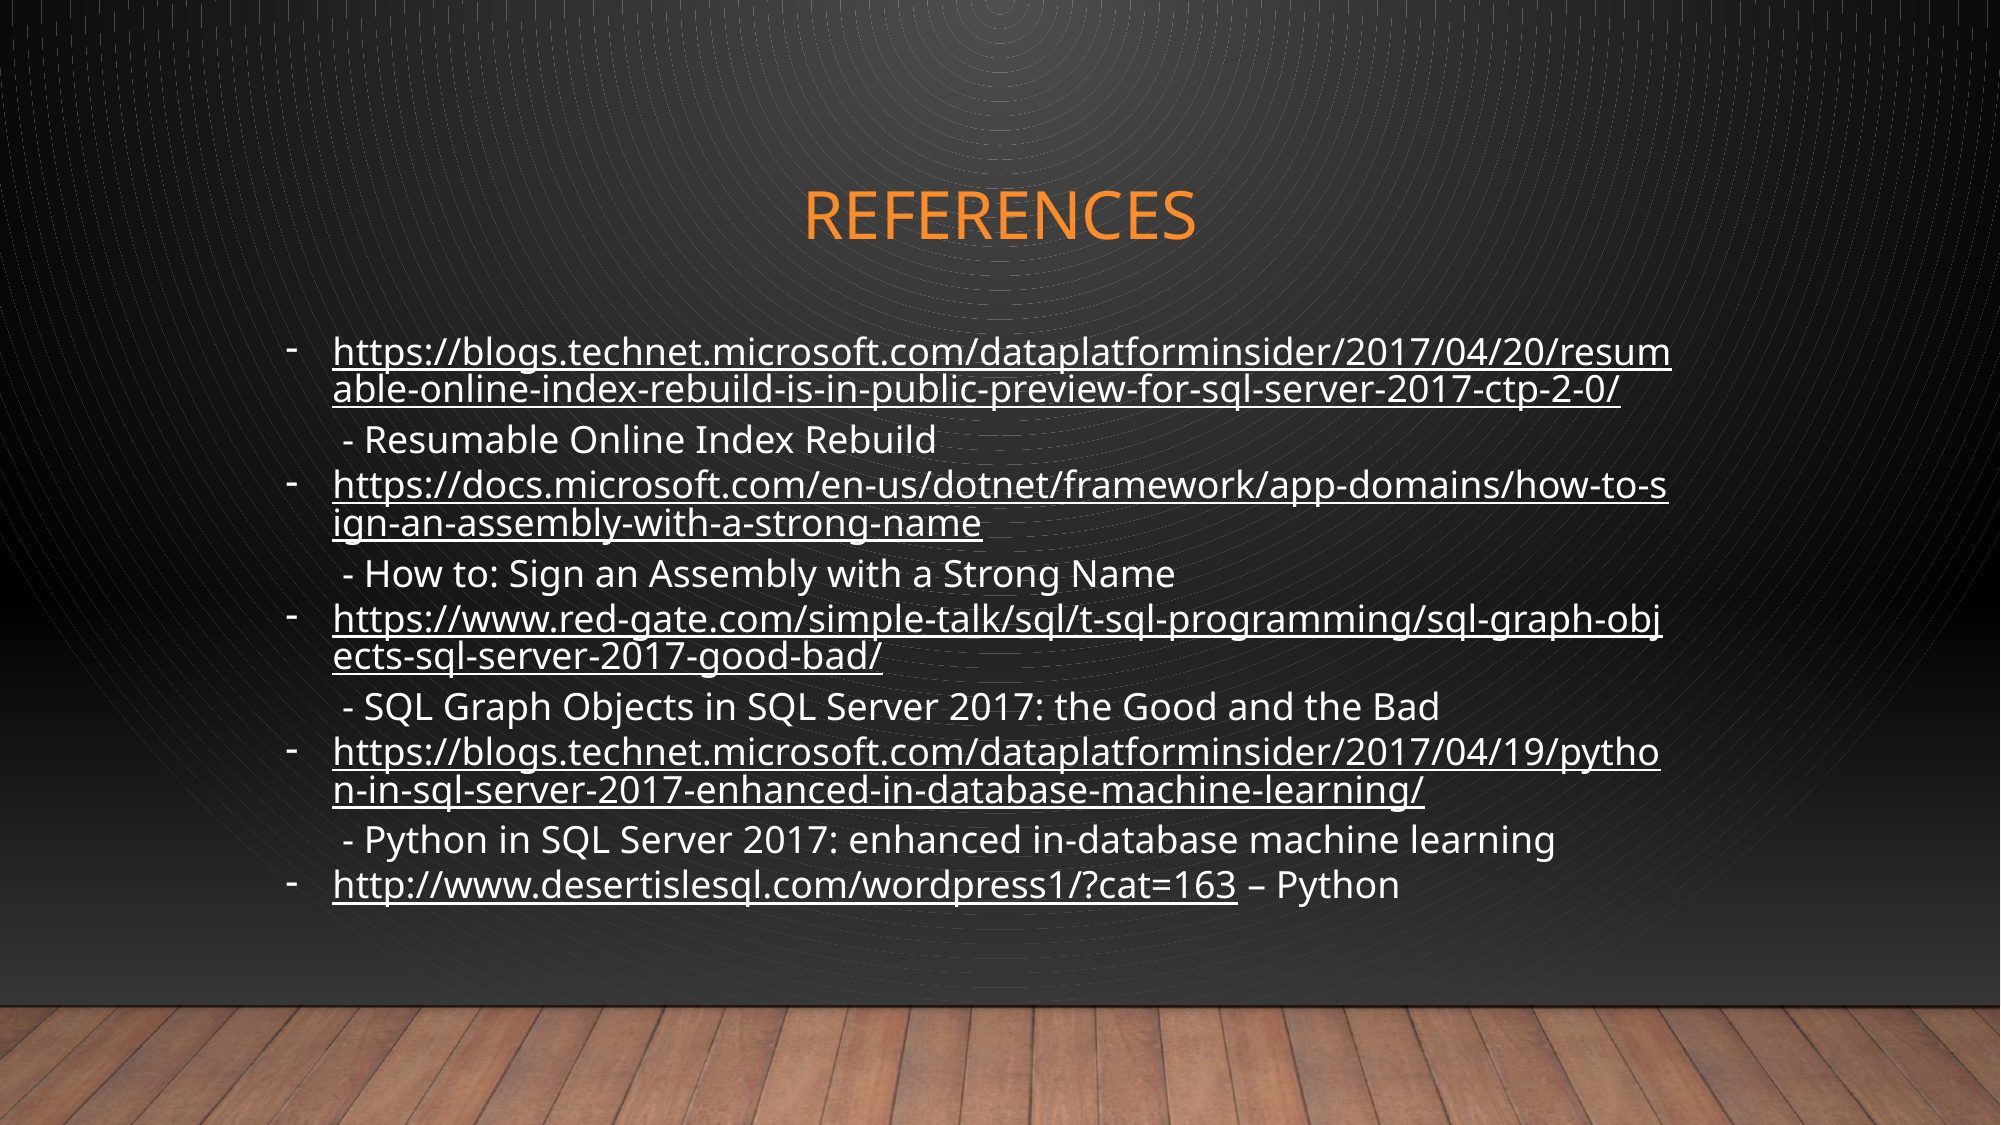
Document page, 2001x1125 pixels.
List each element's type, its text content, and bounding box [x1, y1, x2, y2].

text_box https://blogs.technet.microsoft.com/dataplatforminsider/2017/04/20/resumable-online-index-rebuild-is-in-public-preview-for-sql-server-2017-ctp-2-0/ - Resumable Online Index Rebuild https://docs.microsoft.com/en-us/dotnet/framework/app-domains/how-to-sign-an-assembly-with-a-strong-name - How to: Sign an Assembly with a Strong Name https://www.red-gate.com/simple-talk/sql/t-sql-programming/sql-graph-objects-sql-server-2017-good-bad/ - SQL Graph Objects in SQL Server 2017: the Good and the Bad https://blogs.technet.microsoft.com/dataplatforminsider/2017/04/19/python-in-sql-server-2017-enhanced-in-database-machine-learning/ - Python in SQL Server 2017: enhanced in-database machine learning http://www.desertislesql.com/wordpress1/?cat=163 – Python [270, 320, 1693, 815]
picture [0, 1005, 2000, 1125]
title References [238, 131, 1763, 305]
